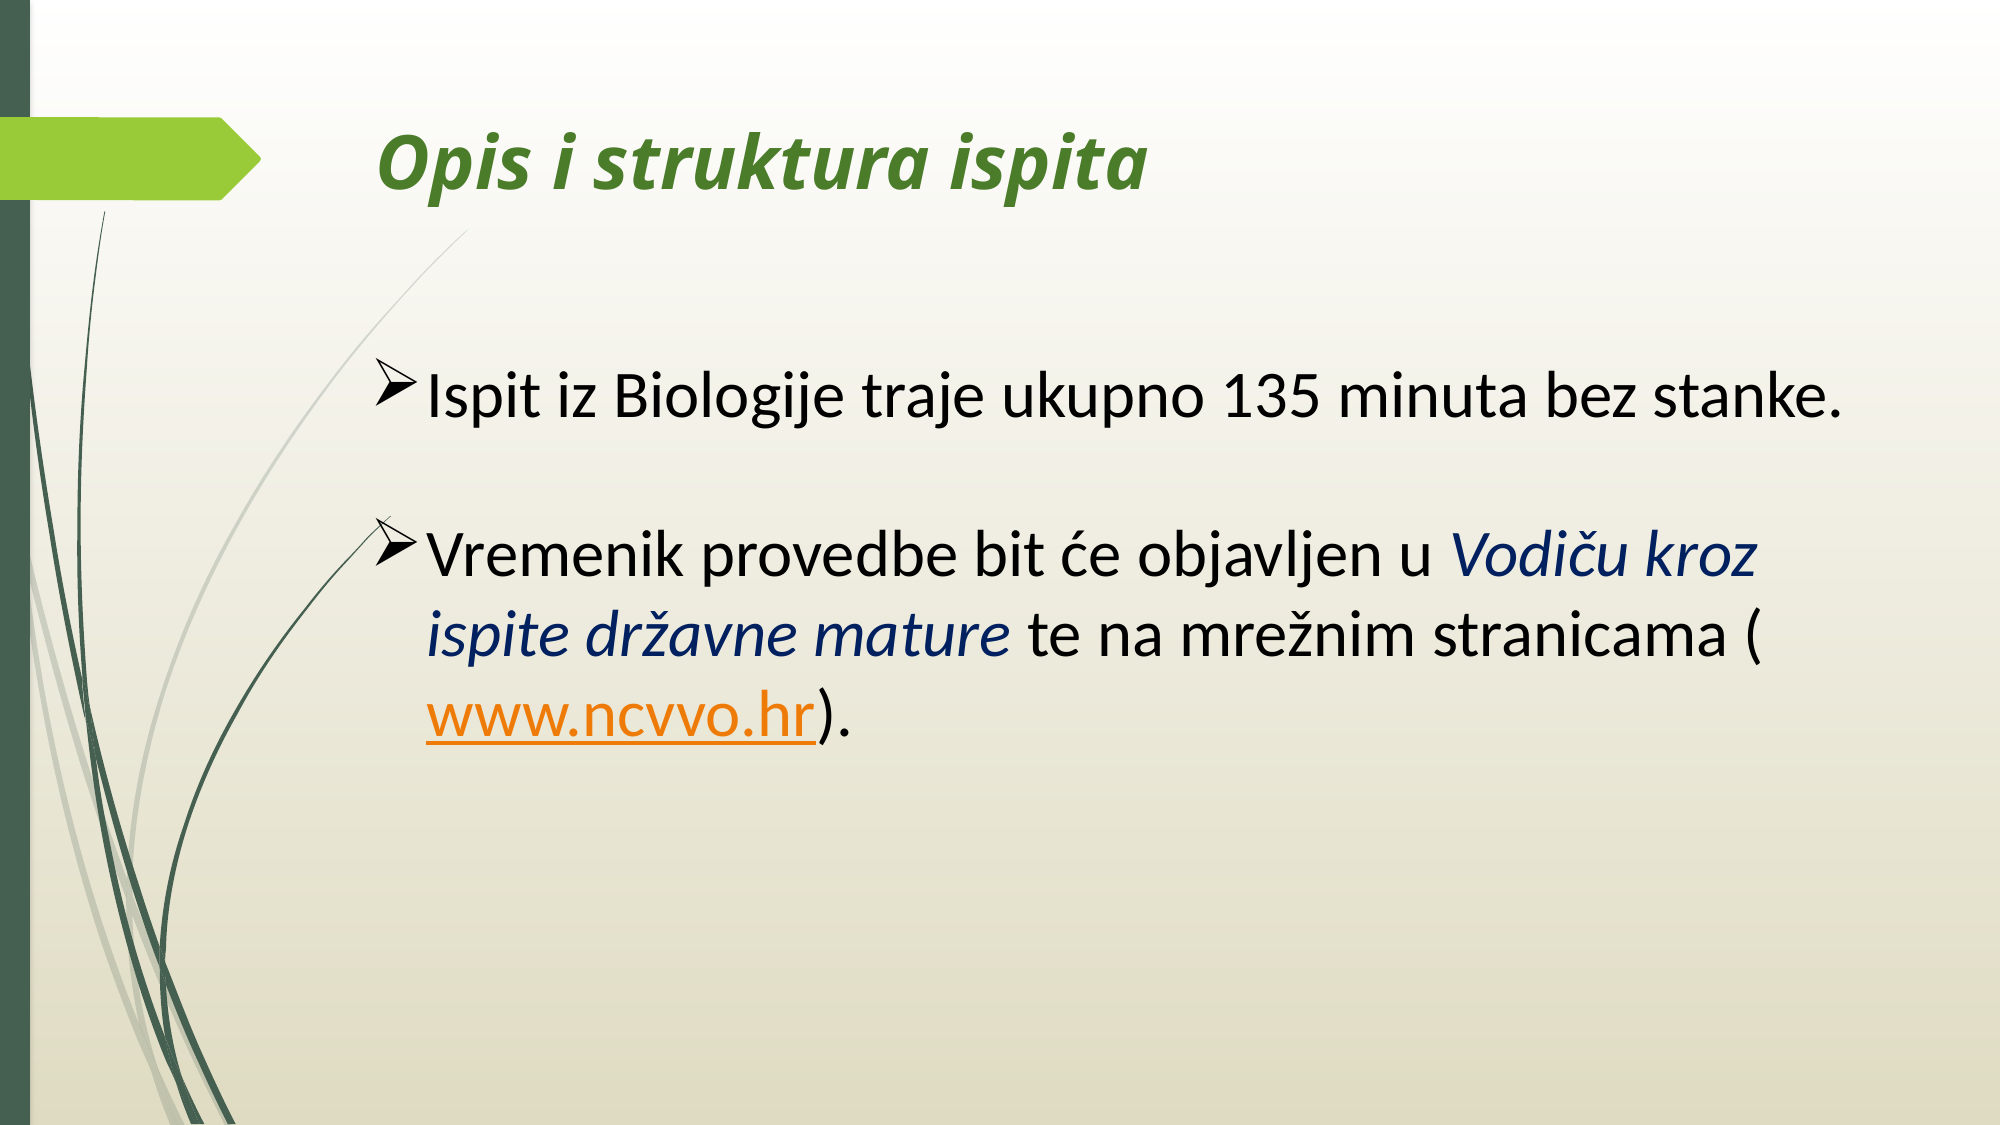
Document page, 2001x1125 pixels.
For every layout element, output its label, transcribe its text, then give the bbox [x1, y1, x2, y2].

text_box Opis i struktura ispita [361, 106, 1824, 317]
text_box Ispit iz Biologije traje ukupno 135 minuta bez stanke. Vremenik provedbe bit će objavljen u Vodiču kroz ispite državne mature te na mrežnim stranicama (www.ncvvo.hr). [355, 342, 1899, 758]
